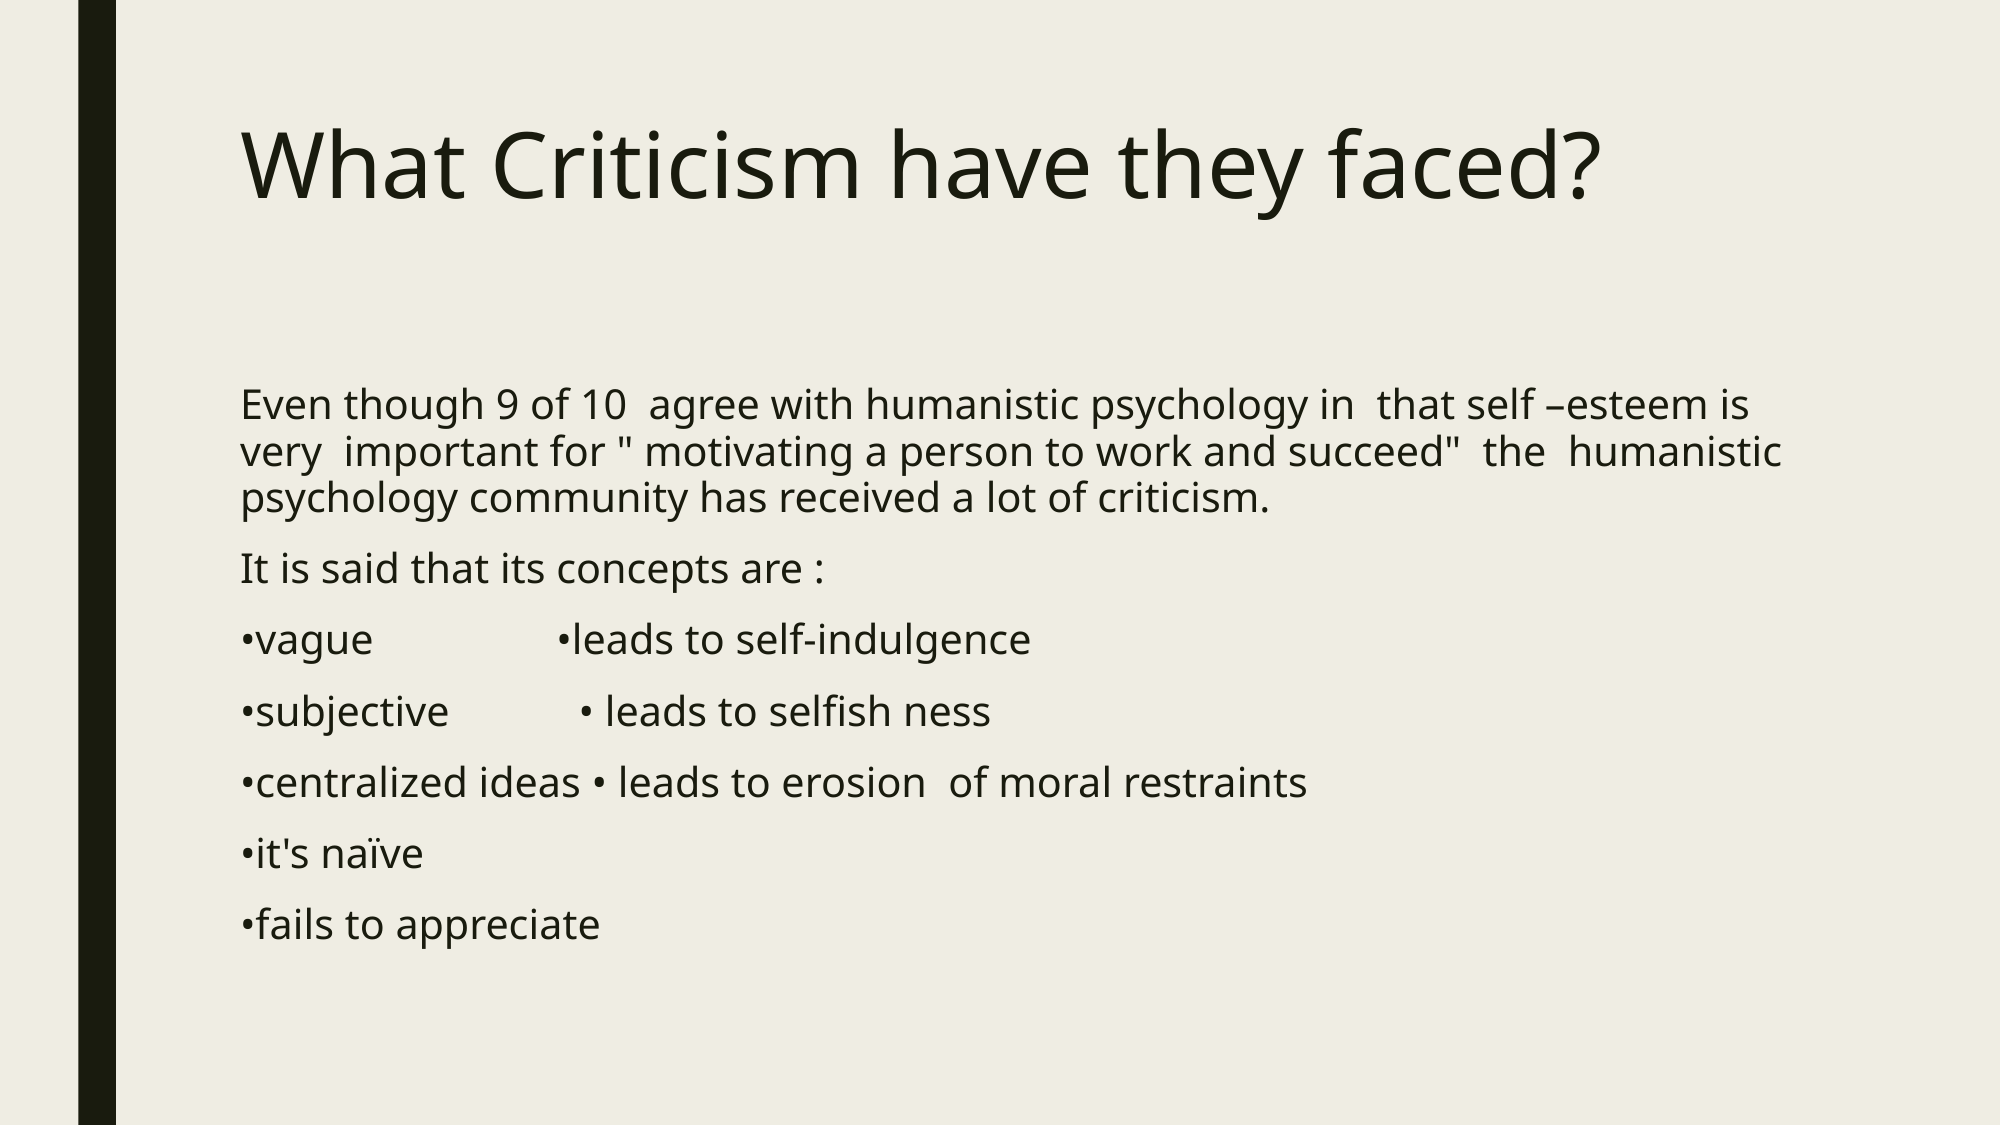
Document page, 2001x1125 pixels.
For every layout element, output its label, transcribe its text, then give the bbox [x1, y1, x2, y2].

list Even though 9 of 10 agree with humanistic psychology in that self –esteem is very important for " motivating a person to work and succeed" the humanistic psychology community has received a lot of criticism. It is said that its concepts are : •vague •leads to self-indulgence •subjective • leads to selfish ness •centralized ideas • leads to erosion of moral restraints •it's naïve •fails to appreciate [225, 375, 1800, 963]
title What Criticism have they faced? [225, 112, 1800, 357]
